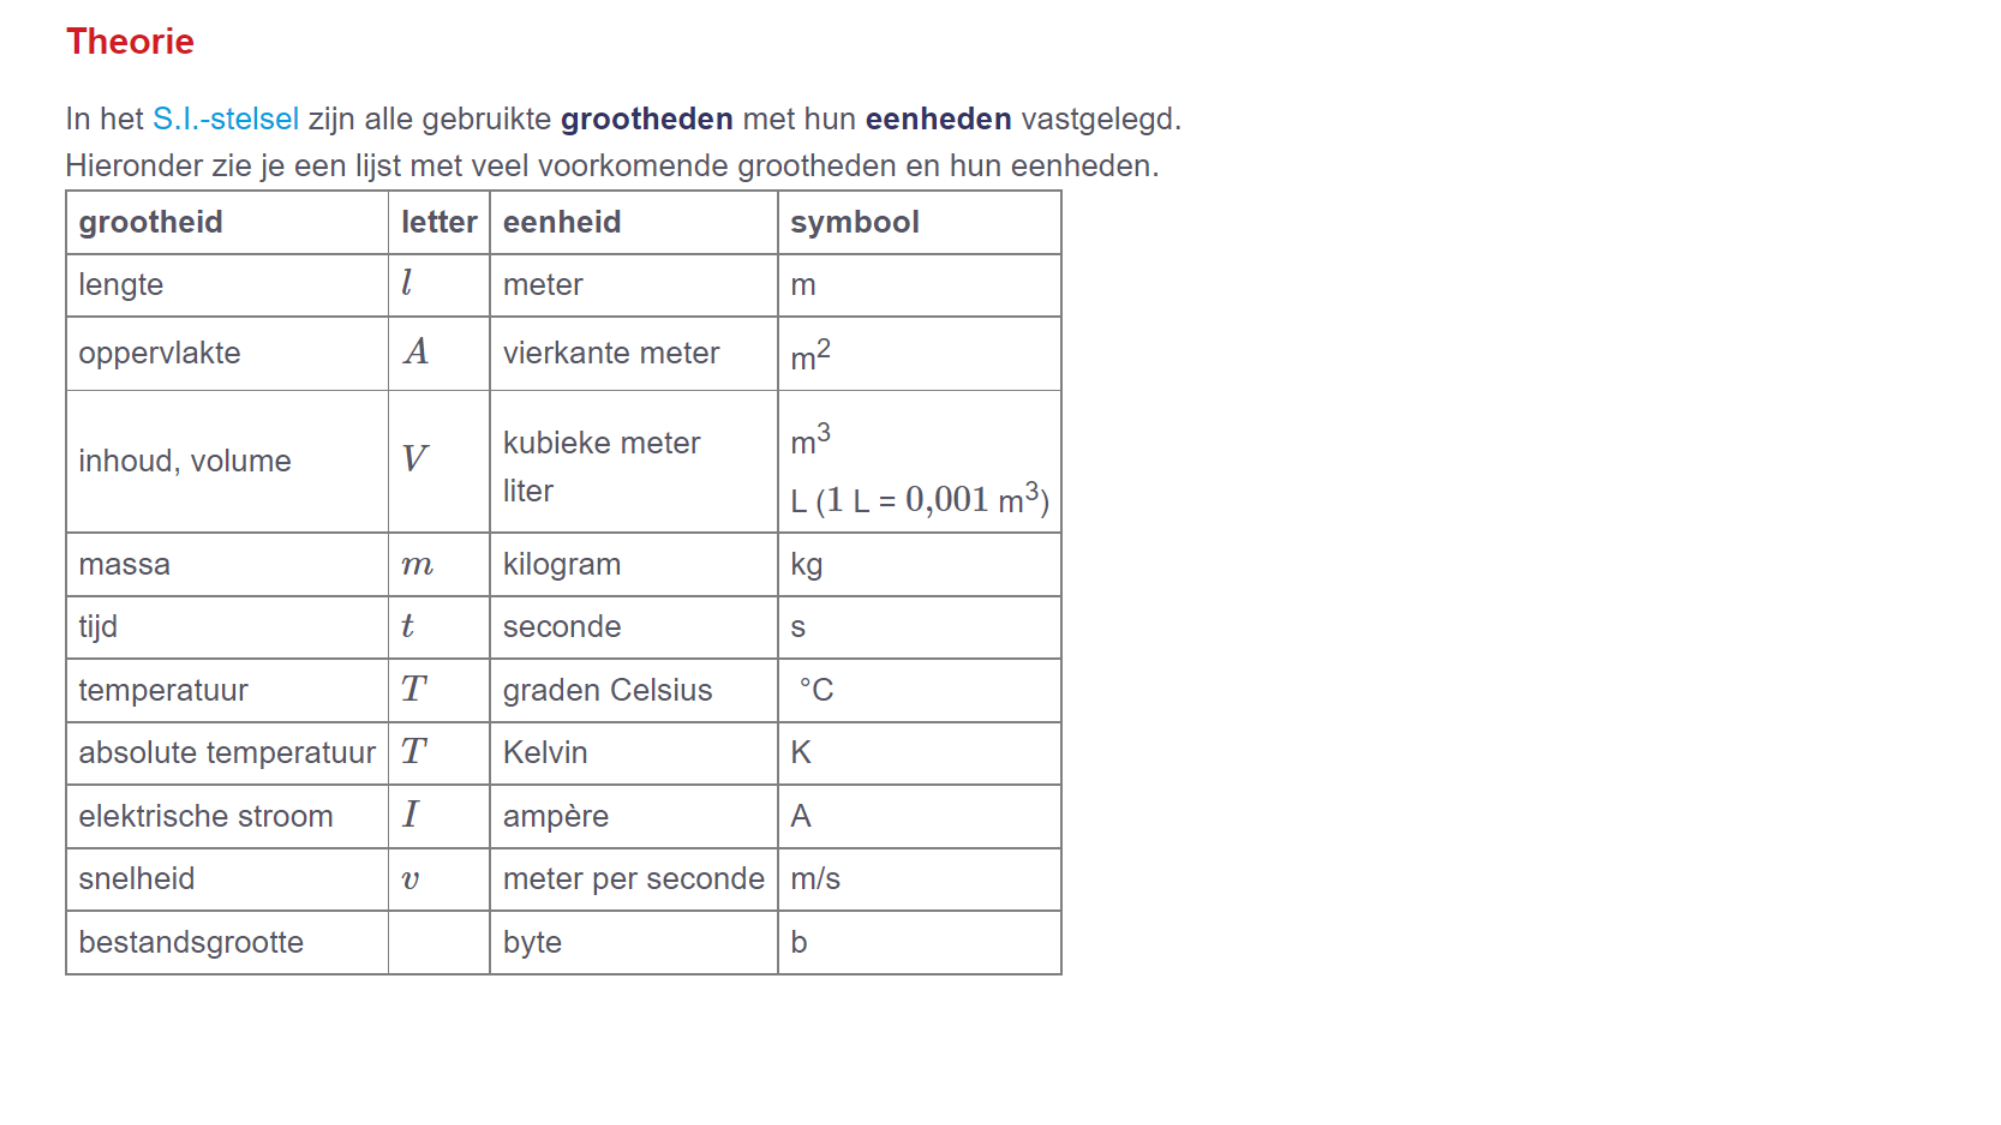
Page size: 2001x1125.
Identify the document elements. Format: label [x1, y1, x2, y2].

picture [41, 7, 1190, 984]
